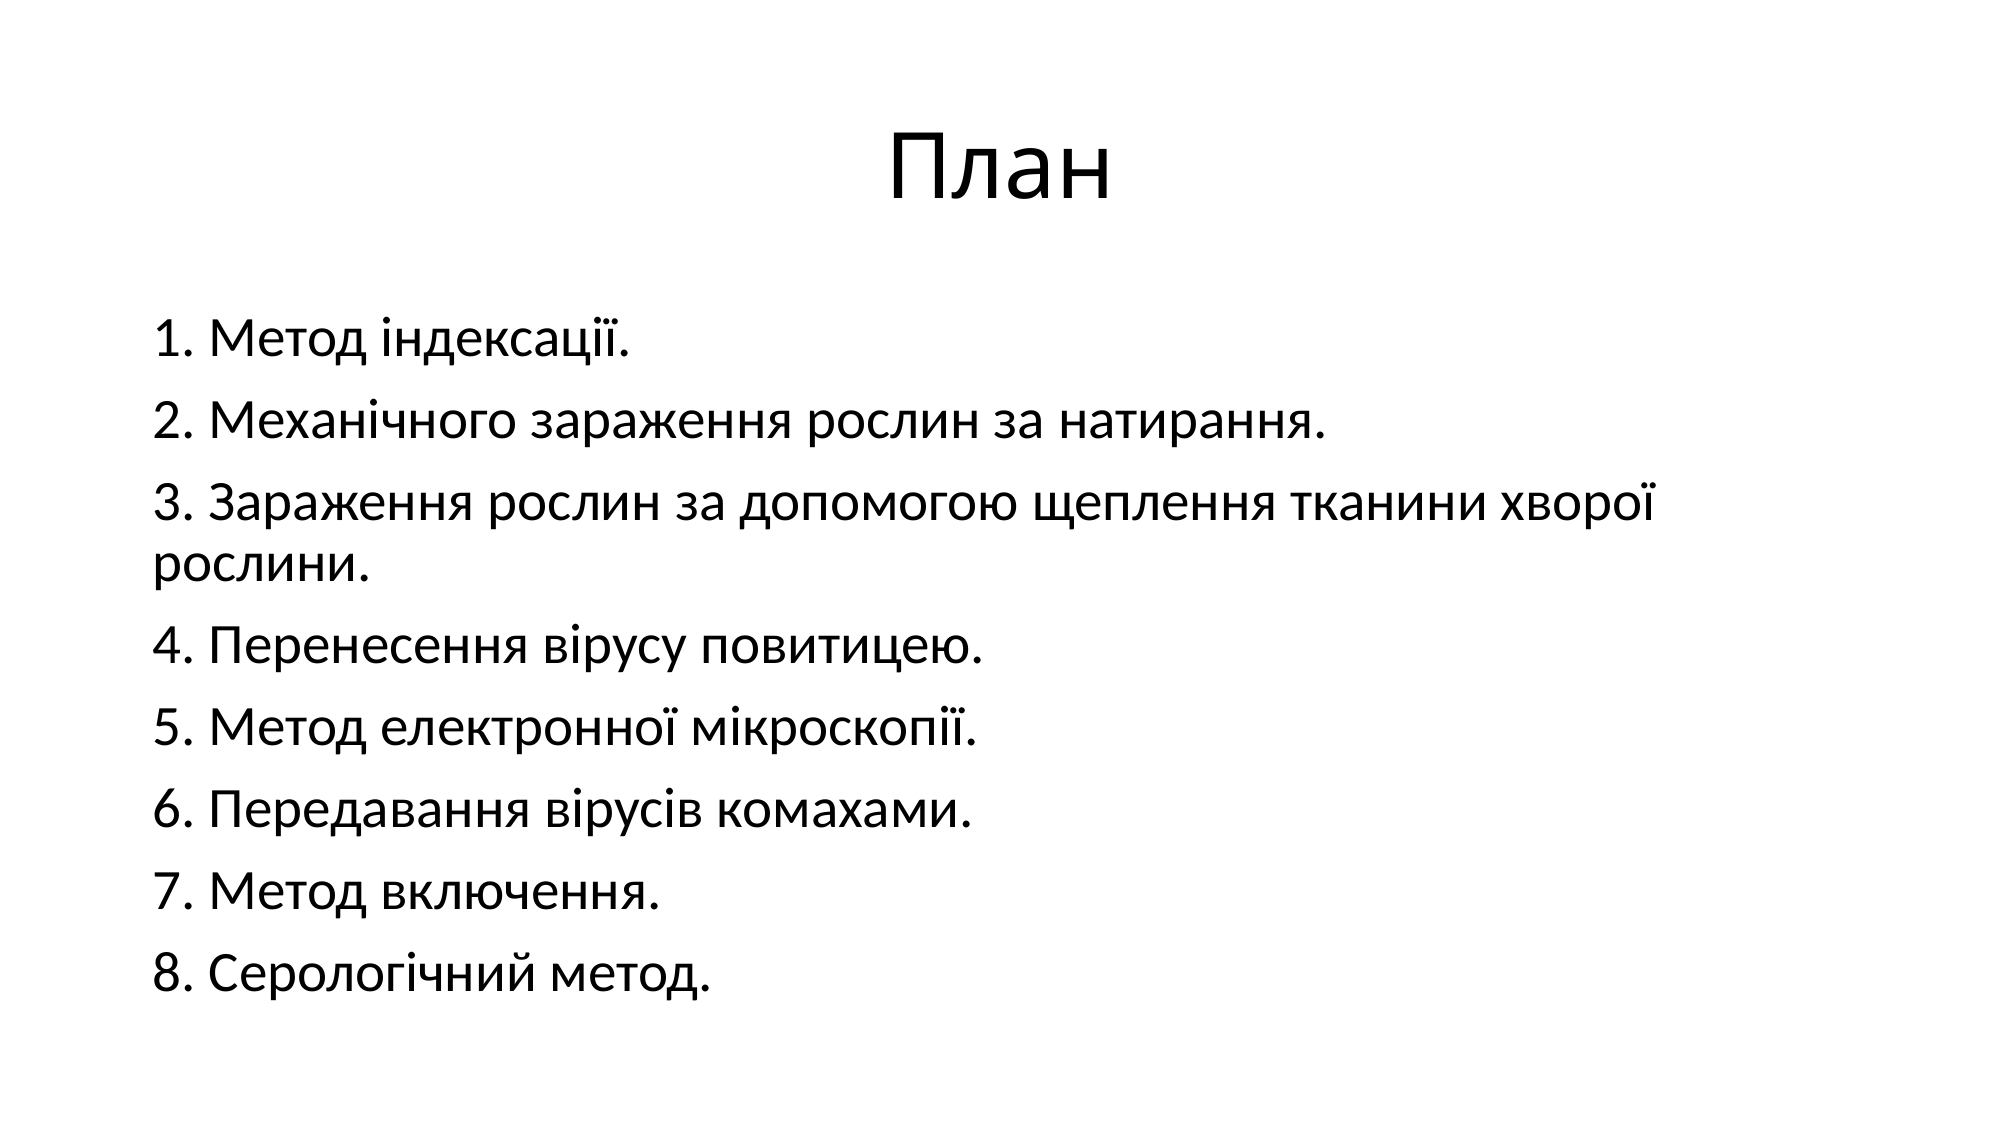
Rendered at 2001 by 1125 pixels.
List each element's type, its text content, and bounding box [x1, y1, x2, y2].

list 1. Метод індексації. 2. Механічного зараження рослин за натирання. 3. Зараження рослин за допомогою щеплення тканини хворої рослини. 4. Перенесення вірусу повитицею. 5. Метод електронної мікроскопії. 6. Передавання вірусів комахами. 7. Метод включення. 8. Серологічний метод. [137, 299, 1863, 1014]
title План [137, 59, 1863, 278]
